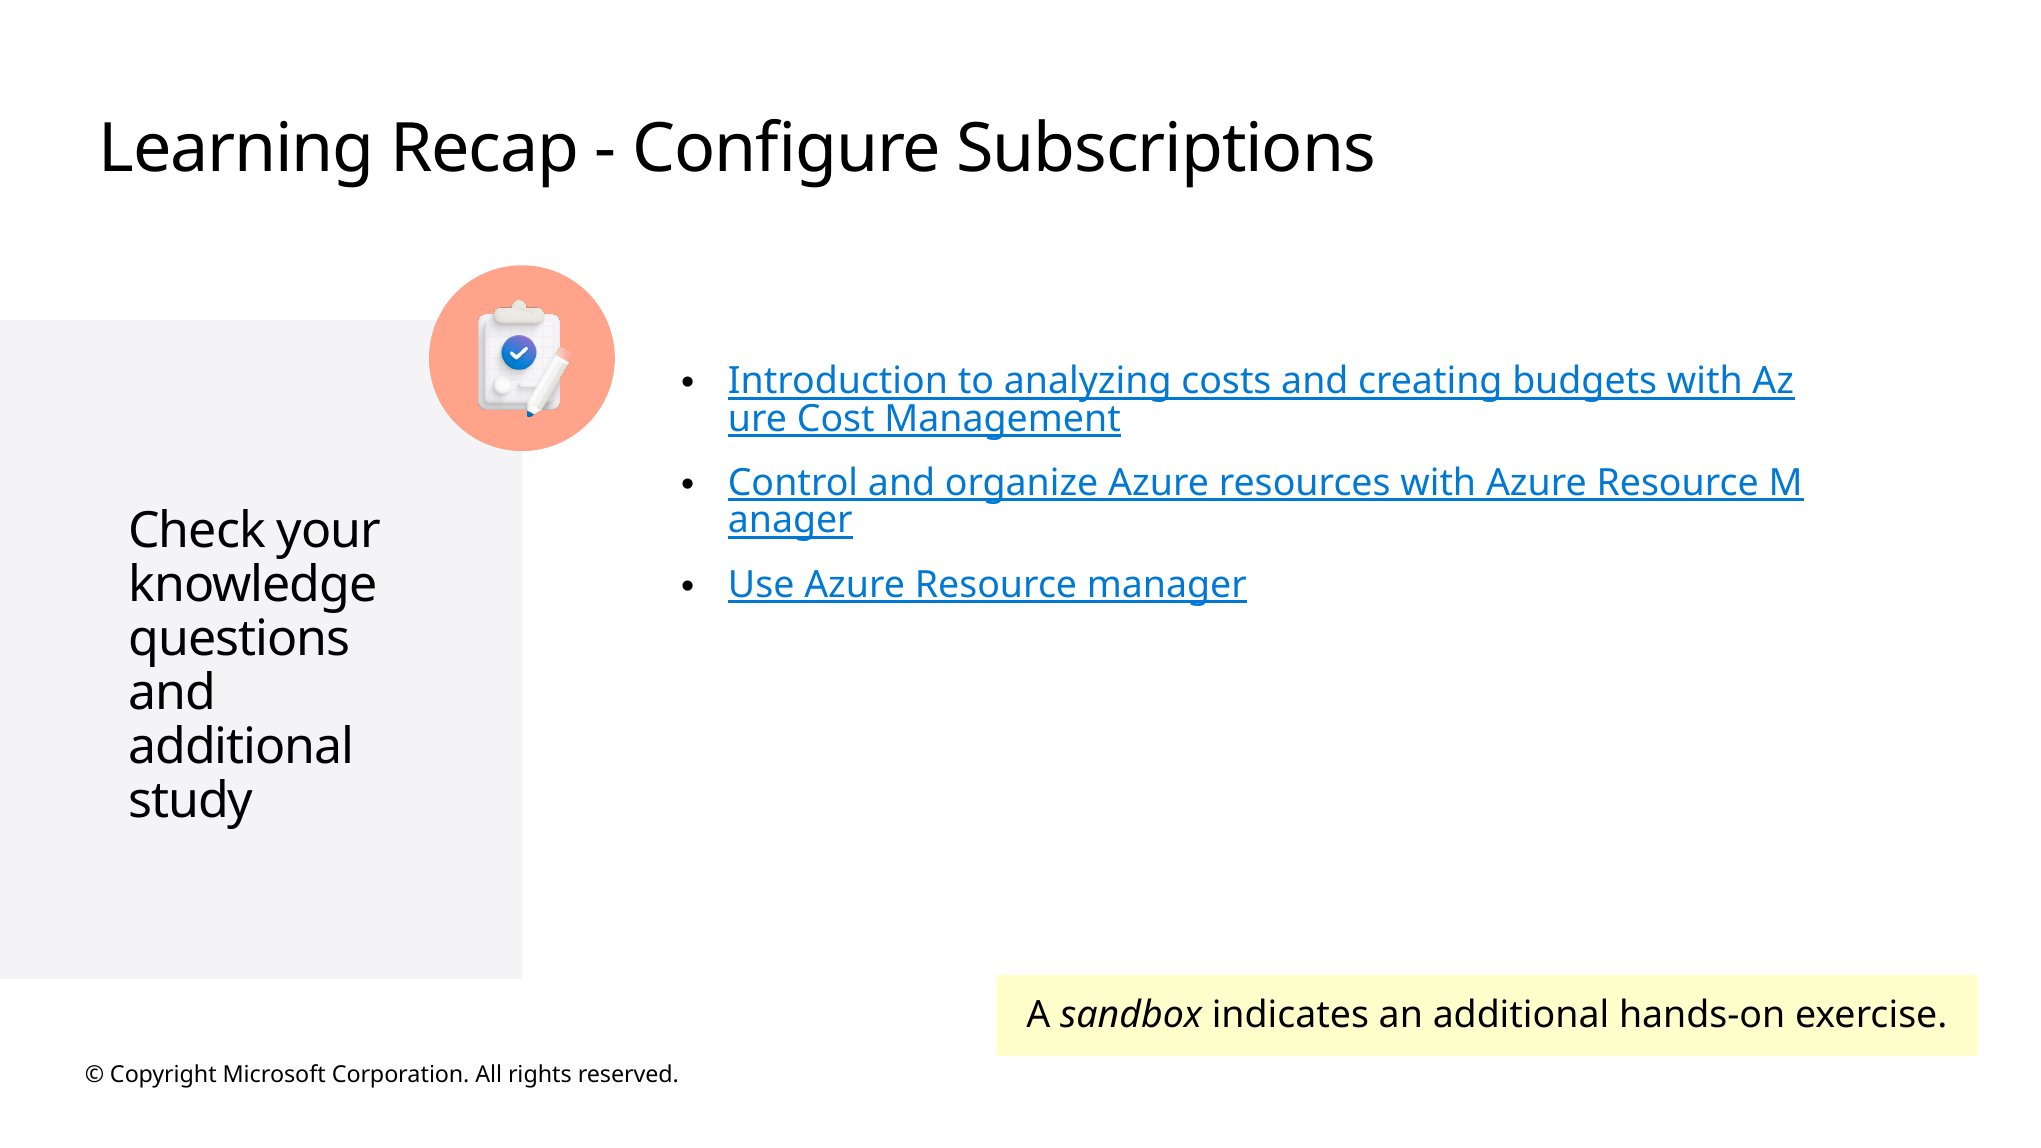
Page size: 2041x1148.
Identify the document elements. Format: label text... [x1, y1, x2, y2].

text_box Introduction to analyzing costs and creating budgets with Azure Cost Management Control and organize Azure resources with Azure Resource Manager Use Azure Resource manager [663, 338, 1834, 708]
text_box A sandbox indicates an additional hands-on exercise. [996, 974, 1979, 1056]
title Learning Recap - Configure Subscriptions [98, 97, 2019, 181]
picture [463, 300, 580, 417]
